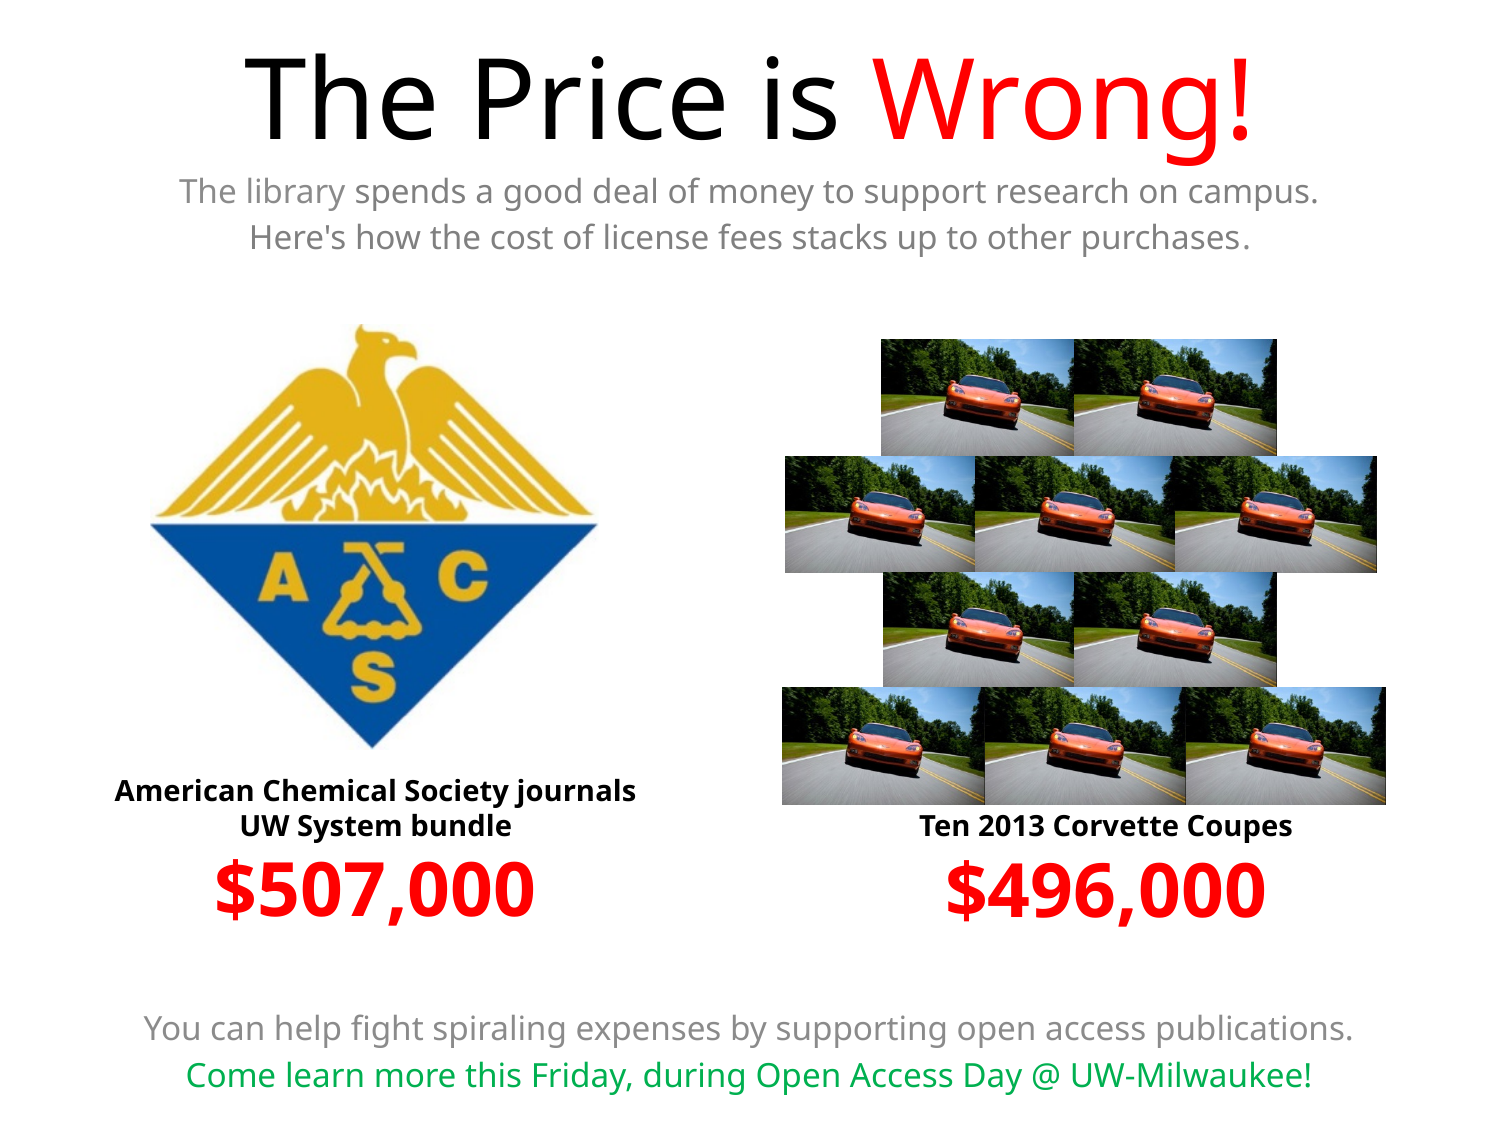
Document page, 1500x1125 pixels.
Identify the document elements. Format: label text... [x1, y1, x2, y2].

title The Price is Wrong! [0, 2, 1500, 162]
picture [782, 339, 1386, 805]
text_box Ten 2013 Corvette Coupes $496,000 [750, 799, 1463, 940]
subtitle The library spends a good deal of money to support research on campus. Here's how the cost of license fees stacks up to other purchases. [0, 162, 1500, 288]
picture [149, 324, 600, 751]
text_box American Chemical Society journals UW System bundle $507,000 [82, 764, 670, 940]
text_box You can help fight spiraling expenses by supporting open access publications. Come learn more this Friday, during Open Access Day @ UW-Milwaukee! [0, 999, 1500, 1125]
